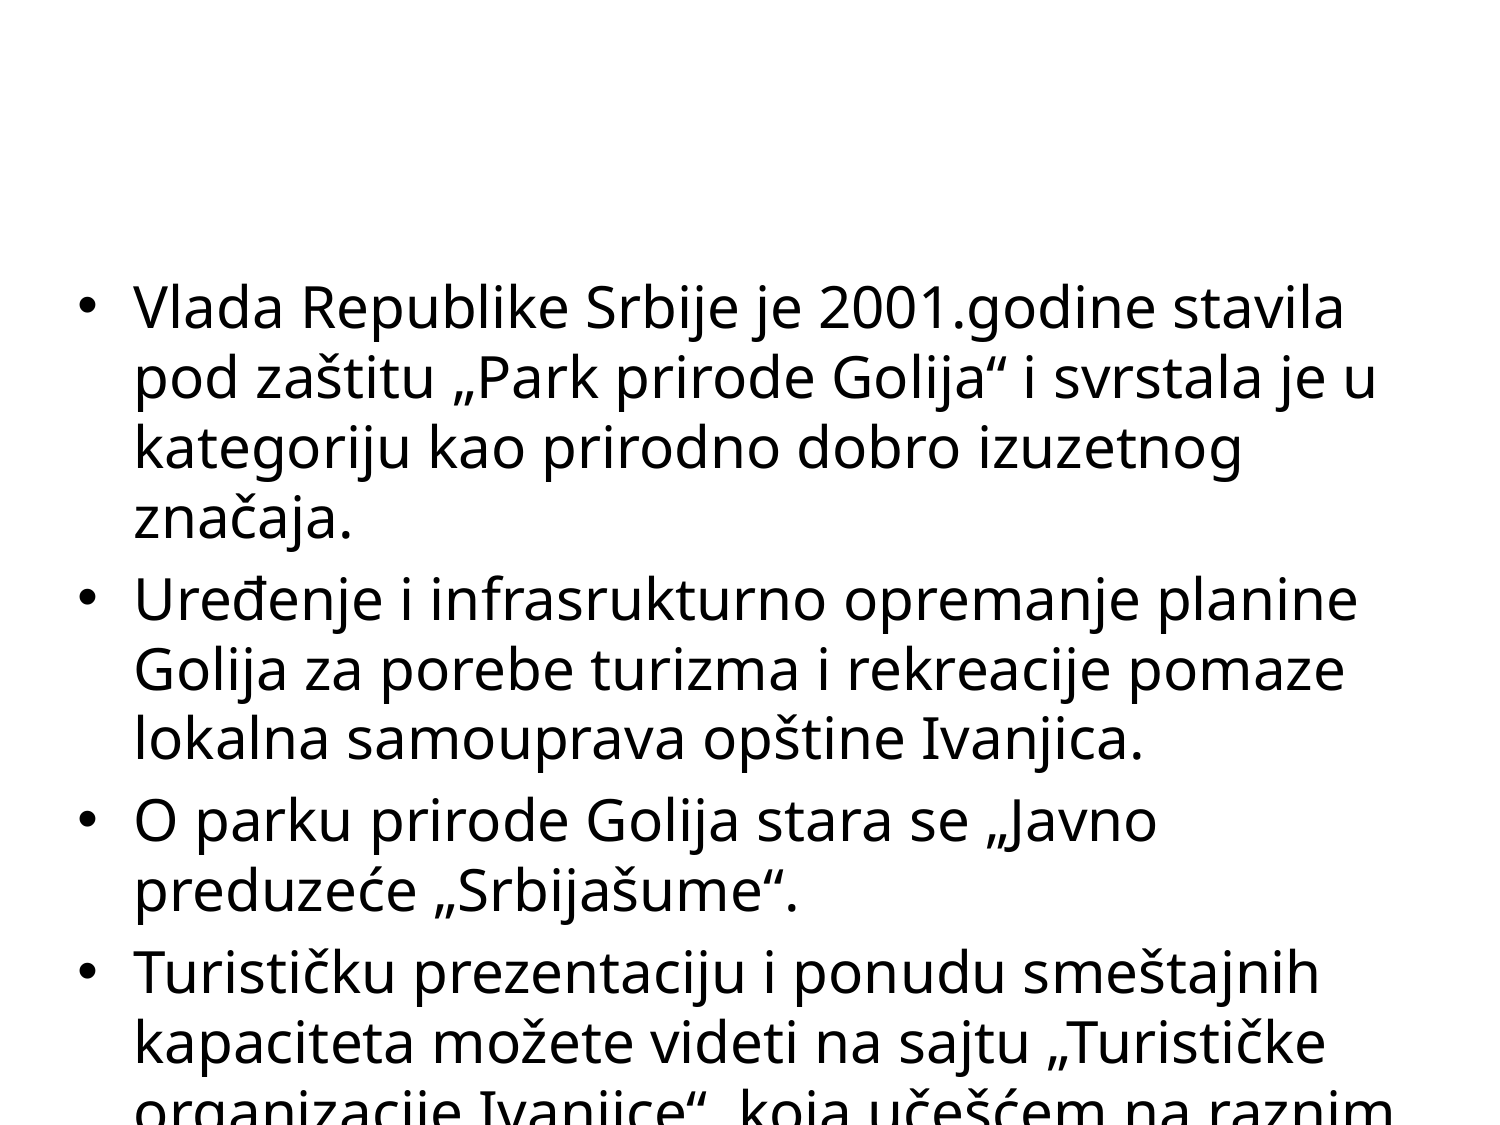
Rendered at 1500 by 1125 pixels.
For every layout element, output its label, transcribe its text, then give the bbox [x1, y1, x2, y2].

list Vlada Republike Srbije je 2001.godine stavila pod zaštitu „Park prirode Golija“ i svrstala je u kategoriju kao prirodno dobro izuzetnog značaja. Uređenje i infrasrukturno opremanje planine Golija za porebe turizma i rekreacije pomaze lokalna samouprava opštine Ivanjica. O parku prirode Golija stara se „Javno preduzeće „Srbijašume“. Turističku prezentaciju i ponudu smeštajnih kapaciteta možete videti na sajtu „Turističke organizacije Ivanjice“, koja učešćem na raznim sajmovima turizma omogućava i promociju naših sadržaja. [62, 262, 1413, 1088]
